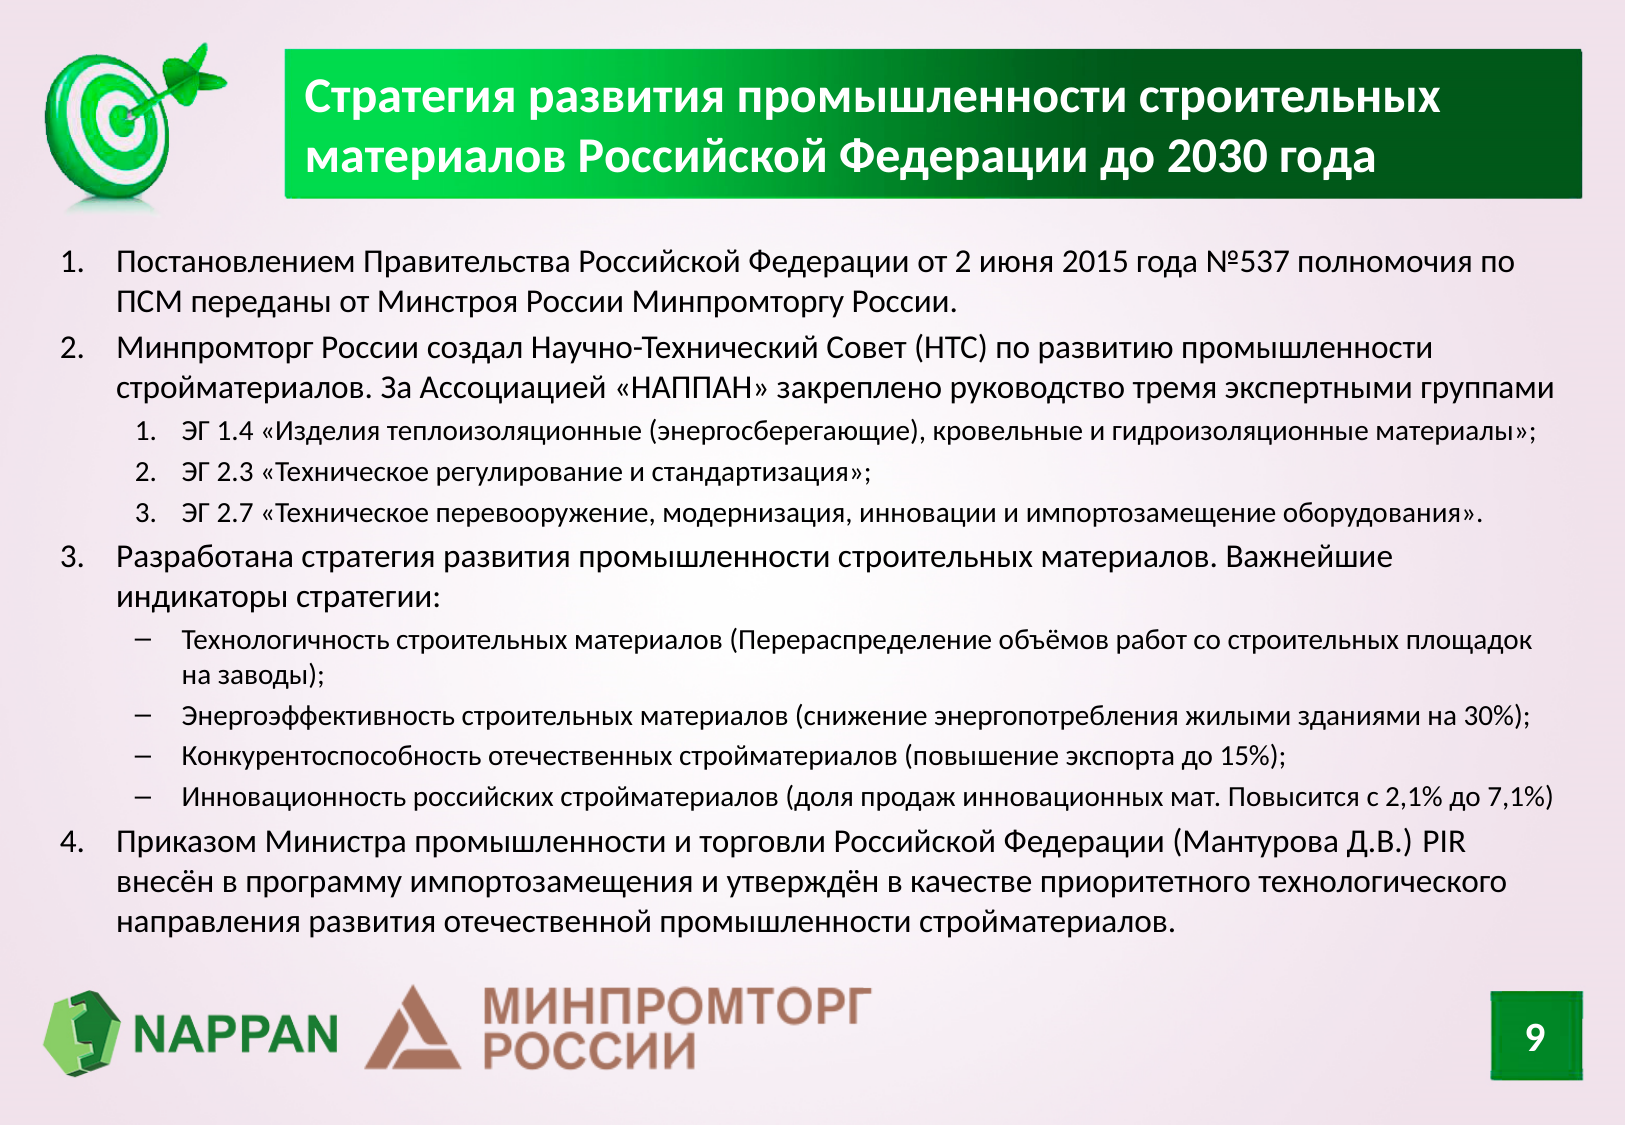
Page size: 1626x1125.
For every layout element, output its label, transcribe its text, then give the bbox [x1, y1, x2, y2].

title Стратегия развития промышленности строительных материалов Российской Федерации до 2030 года [289, 49, 1585, 197]
slide_number 9 [1485, 987, 1585, 1083]
list Постановлением Правительства Российской Федерации от 2 июня 2015 года №537 полномочия по ПСМ переданы от Минстроя России Минпромторгу России. Минпромторг России создал Научно-Технический Совет (НТС) по развитию промышленности стройматериалов. За Ассоциацией «НАППАН» закреплено руководство тремя экспертными группами ЭГ 1.4 «Изделия теплоизоляционные (энергосберегающие), кровельные и гидроизоляционные материалы»; ЭГ 2.3 «Техническое регулирование и стандартизация»; ЭГ 2.7 «Техническое перевооружение, модернизация, инновации и импортозамещение оборудования». Разработана стратегия развития промышленности строительных материалов. Важнейшие индикаторы стратегии: Технологичность строительных материалов (Перераспределение объёмов работ со строительных площадок на заводы); Энергоэффективность строительных материалов (снижение энергопотребления жилыми зданиями на 30%); Конкурентоспособность отечественных стройматериалов (повышение экспорта до 15%); Инновационность российских стройматериалов (доля продаж инновационных мат. Повысится с 2,1% до 7,1%) Приказом Министра промышленности и торговли Российской Федерации (Мантурова Д.В.) PIR внесён в программу импортозамещения и утверждён в качестве приоритетного технологического направления развития отечественной промышленности стройматериалов. [44, 231, 1585, 929]
picture [0, 0, 1625, 1125]
